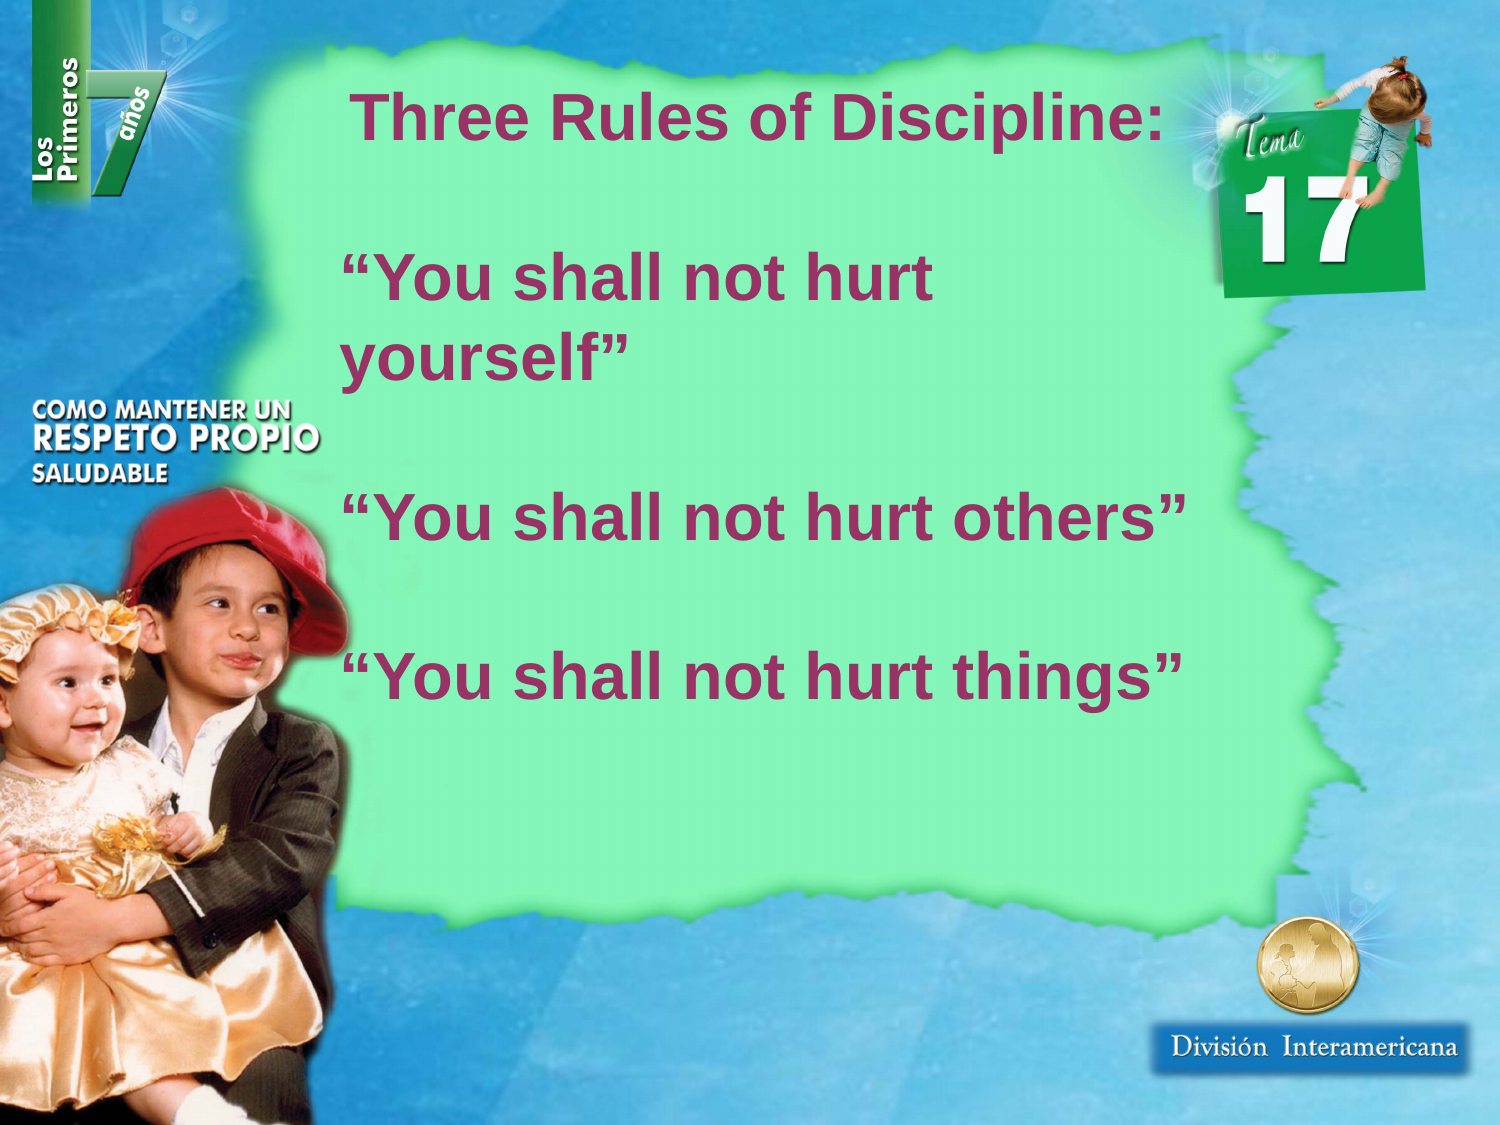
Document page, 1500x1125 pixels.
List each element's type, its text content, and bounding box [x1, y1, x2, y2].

picture [0, 0, 1500, 1125]
text_box Three Rules of Discipline: “You shall not hurt yourself” “You shall not hurt others” “You shall not hurt things” [324, 66, 1211, 801]
